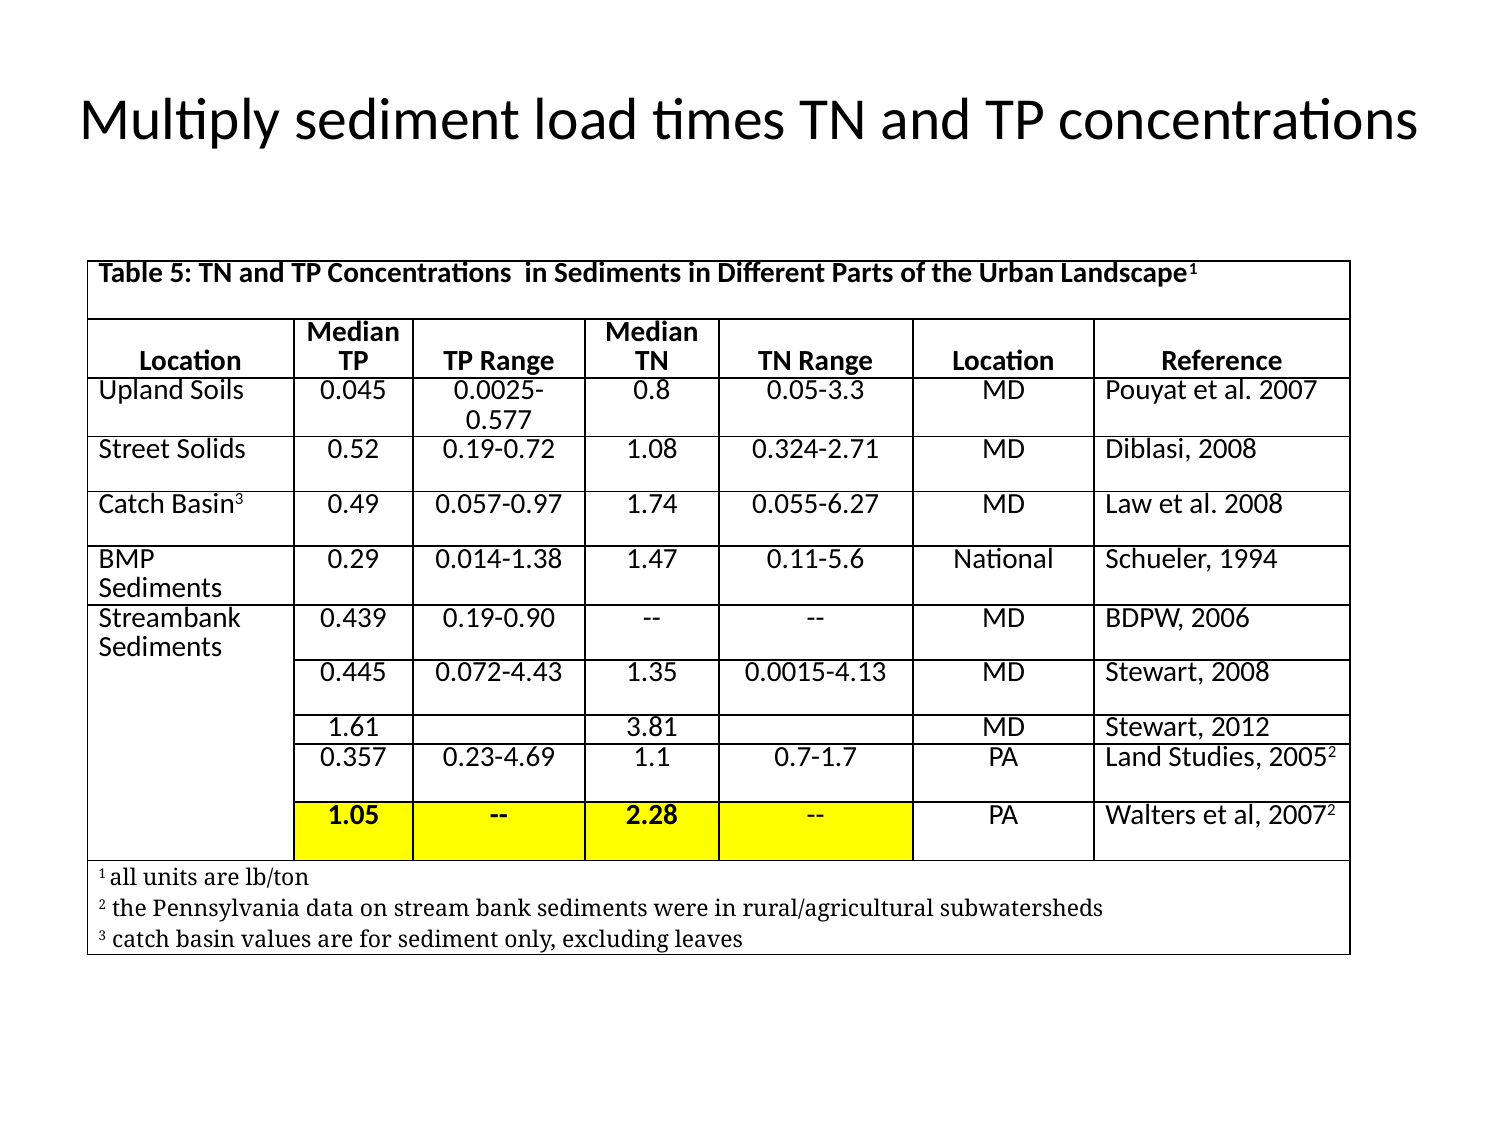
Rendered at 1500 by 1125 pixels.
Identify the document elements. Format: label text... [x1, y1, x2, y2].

table_cell MD [914, 661, 1093, 714]
table_cell MD [914, 492, 1093, 545]
table_cell 0.29 [295, 547, 412, 604]
table_cell 0.055-6.27 [720, 492, 912, 545]
table_cell TP Range [414, 320, 584, 377]
table_cell Location [88, 320, 293, 377]
table_cell Median TP [295, 320, 412, 377]
table_cell PA [914, 803, 1093, 860]
table_cell Walters et al, 20072 [1095, 803, 1349, 860]
table_cell -- [720, 803, 912, 860]
table_cell -- [586, 606, 718, 659]
table_cell Upland Soils [88, 379, 293, 436]
table_cell 0.014-1.38 [414, 547, 584, 604]
table_cell 0.19-0.90 [414, 606, 584, 659]
table_cell MD [914, 379, 1093, 436]
table_cell [720, 716, 912, 743]
table_cell 0.8 [586, 379, 718, 436]
table_cell 1.47 [586, 547, 718, 604]
table_cell BDPW, 2006 [1095, 606, 1349, 659]
table_cell Law et al. 2008 [1095, 492, 1349, 545]
table_cell Stewart, 2012 [1095, 716, 1349, 743]
table_cell 1.1 [586, 745, 718, 801]
table_cell National [914, 547, 1093, 604]
title Multiply sediment load times TN and TP concentrations [50, 62, 1450, 187]
table_cell 1.05 [295, 803, 412, 860]
table_cell Location [914, 320, 1093, 377]
table_cell 0.52 [295, 437, 412, 491]
table_cell -- [720, 606, 912, 659]
table_cell PA [914, 745, 1093, 801]
table_cell 0.19-0.72 [414, 437, 584, 491]
table_cell Streambank Sediments [88, 606, 293, 860]
table_cell 0.7-1.7 [720, 745, 912, 801]
table_cell 0.045 [295, 379, 412, 436]
table_cell 1 all units are lb/ton 2 the Pennsylvania data on stream bank sediments were in rural/agricultural subwatersheds 3 catch basin values are for sediment only, excluding leaves [88, 861, 1349, 954]
table_cell Reference [1095, 320, 1349, 377]
table_cell Median TN [586, 320, 718, 377]
table_cell 2.28 [586, 803, 718, 860]
table_cell -- [414, 803, 584, 860]
table_cell 3.81 [586, 716, 718, 743]
table_cell 0.057-0.97 [414, 492, 584, 545]
table_cell Pouyat et al. 2007 [1095, 379, 1349, 436]
table_cell 0.0025-0.577 [414, 379, 584, 436]
table_cell Catch Basin3 [88, 492, 293, 545]
table_cell Schueler, 1994 [1095, 547, 1349, 604]
table_cell 0.23-4.69 [414, 745, 584, 801]
table_cell 1.74 [586, 492, 718, 545]
table_cell 0.324-2.71 [720, 437, 912, 491]
table_cell BMP Sediments [88, 547, 293, 604]
table_cell 1.35 [586, 661, 718, 714]
table_cell 1.08 [586, 437, 718, 491]
table_header Table 5: TN and TP Concentrations in Sediments in Different Parts of the Urban Landscape1 [88, 262, 1349, 318]
table_cell Land Studies, 20052 [1095, 745, 1349, 801]
table_cell TN Range [720, 320, 912, 377]
table_cell 0.357 [295, 745, 412, 801]
table_cell 0.0015-4.13 [720, 661, 912, 714]
table_cell MD [914, 716, 1093, 743]
table_cell 1.61 [295, 716, 412, 743]
table_cell MD [914, 437, 1093, 491]
table_cell Stewart, 2008 [1095, 661, 1349, 714]
table_cell [414, 716, 584, 743]
table_cell 0.072-4.43 [414, 661, 584, 714]
table_cell 0.445 [295, 661, 412, 714]
table_cell 0.439 [295, 606, 412, 659]
table_cell Diblasi, 2008 [1095, 437, 1349, 491]
table_cell MD [914, 606, 1093, 659]
table_cell 0.05-3.3 [720, 379, 912, 436]
table_cell 0.11-5.6 [720, 547, 912, 604]
table_cell Street Solids [88, 437, 293, 491]
table_cell 0.49 [295, 492, 412, 545]
